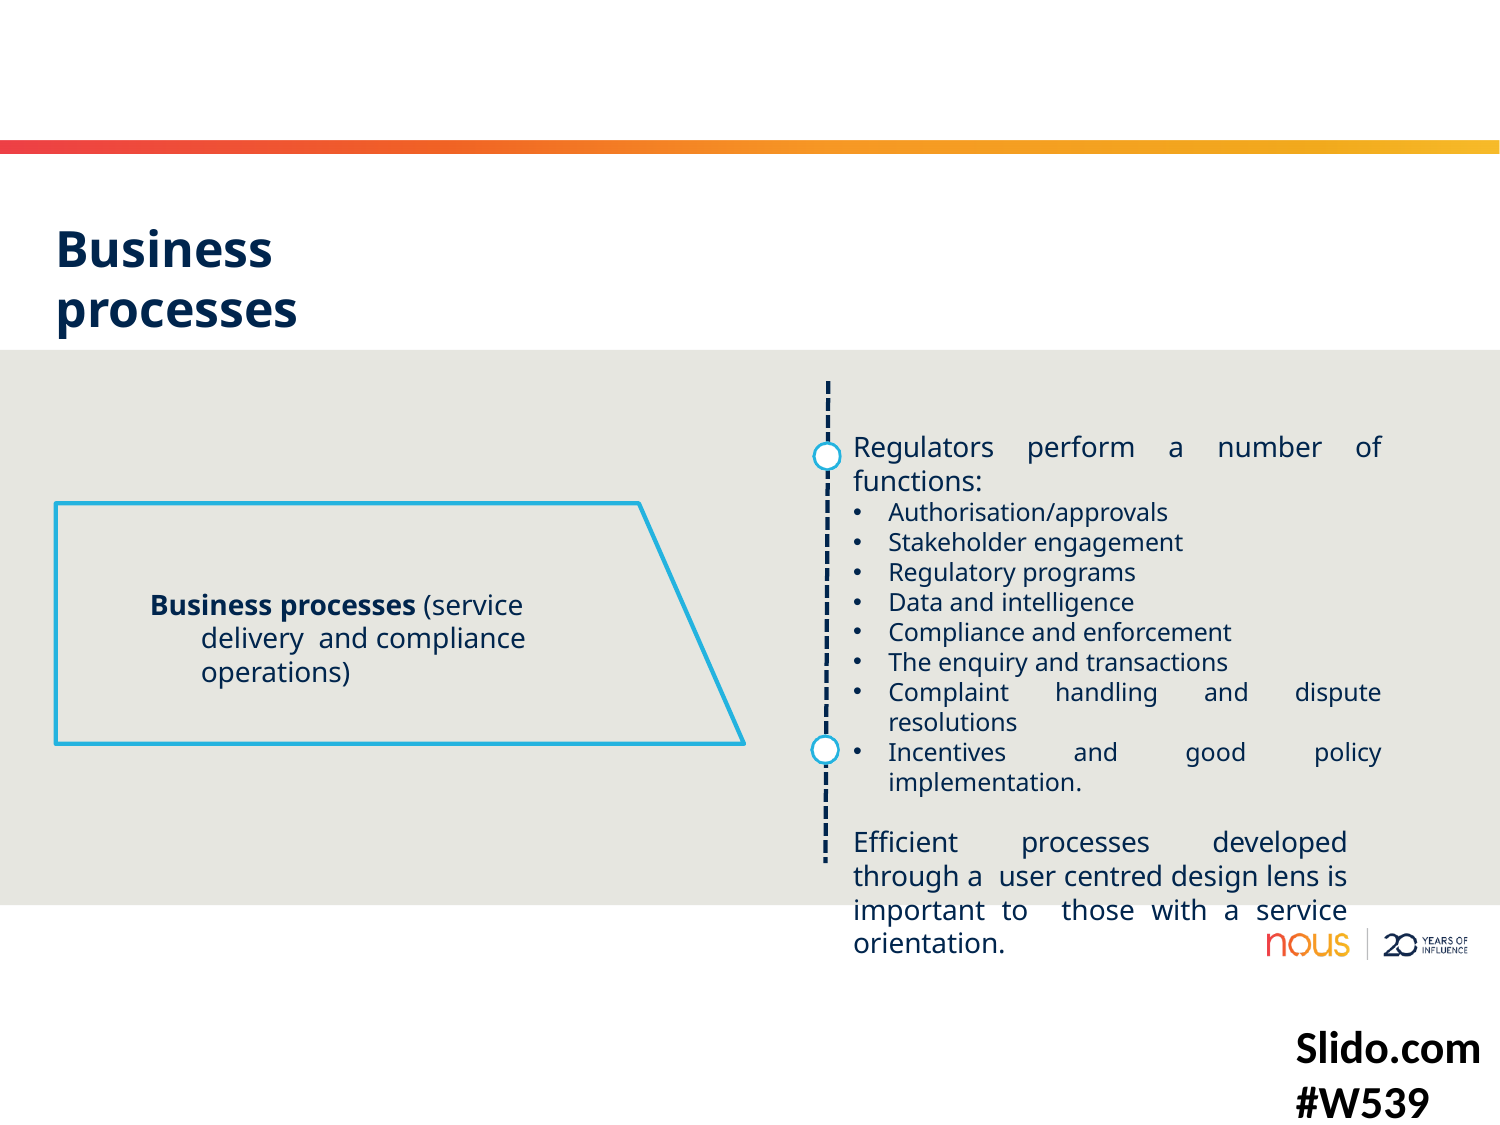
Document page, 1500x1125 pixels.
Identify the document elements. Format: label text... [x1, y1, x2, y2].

text_box Regulators perform a number of functions: Authorisation/approvals Stakeholder engagement Regulatory programs Data and intelligence Compliance and enforcement The enquiry and transactions Complaint handling and dispute resolutions Incentives and good policy implementation. Efficient processes developed through a user centred design lens is important to those with a service orientation. [851, 427, 1382, 960]
text_box Business processes (service delivery and compliance operations) [148, 585, 598, 689]
text_box [0, 140, 1500, 154]
text_box [1382, 928, 1468, 960]
title Business processes [54, 215, 484, 405]
text_box [0, 349, 1500, 906]
text_box [812, 441, 842, 471]
text_box Slido.com #W539 [1281, 1010, 1500, 1125]
text_box [810, 734, 840, 765]
text_box [55, 503, 745, 744]
